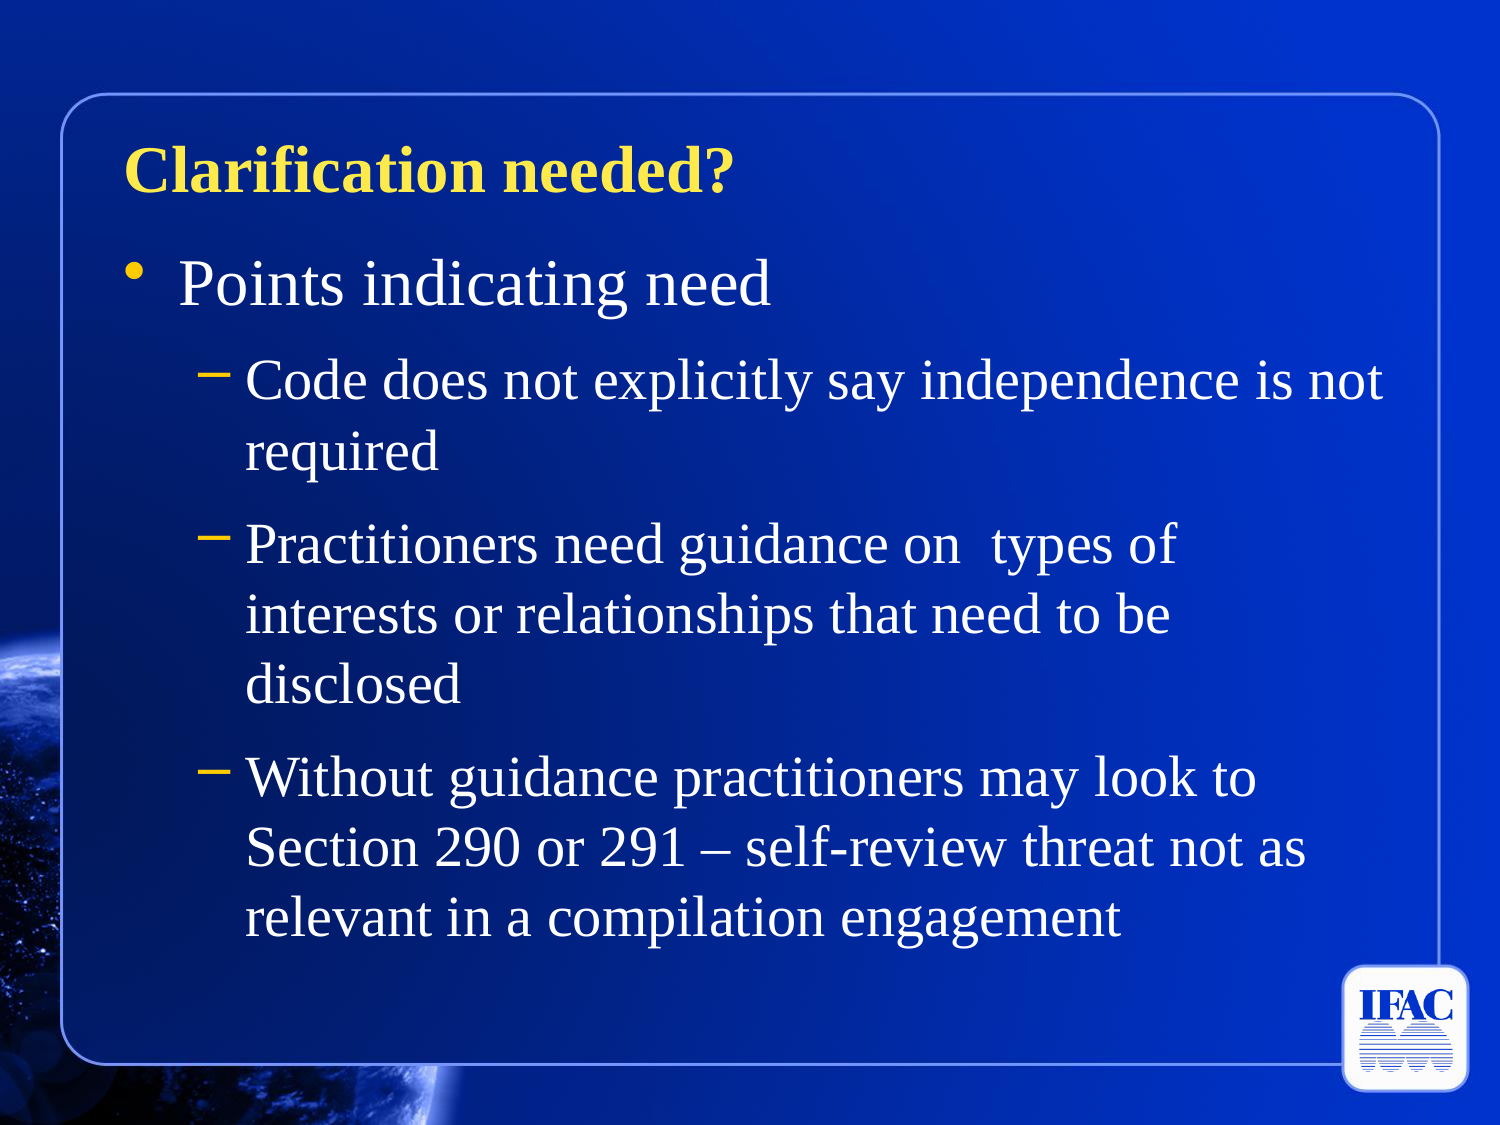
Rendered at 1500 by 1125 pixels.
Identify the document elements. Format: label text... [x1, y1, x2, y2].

list Clarification needed? [107, 118, 1411, 215]
list Points indicating need Code does not explicitly say independence is not required Practitioners need guidance on types of interests or relationships that need to be disclosed Without guidance practitioners may look to Section 290 or 291 – self-review threat not as relevant in a compilation engagement [107, 230, 1411, 1048]
picture [0, 0, 1500, 1125]
